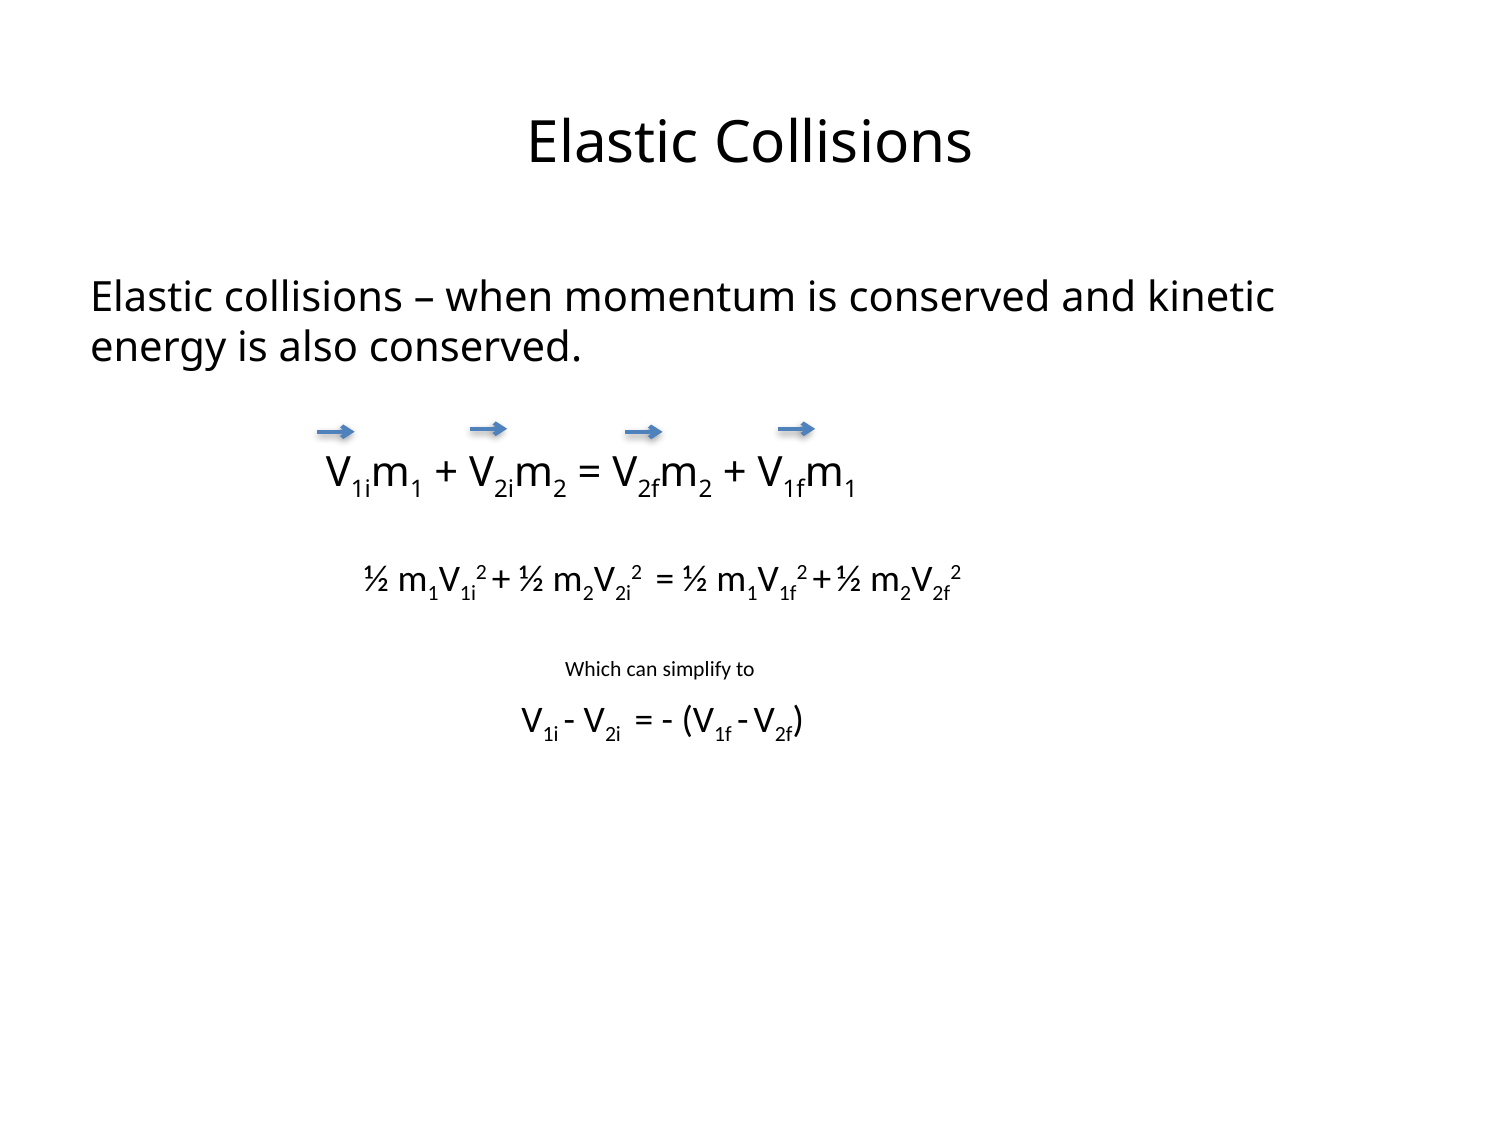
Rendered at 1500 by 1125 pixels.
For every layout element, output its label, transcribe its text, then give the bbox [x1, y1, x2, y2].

title Elastic Collisions [75, 45, 1425, 233]
list Elastic collisions – when momentum is conserved and kinetic energy is also conserved. [75, 262, 1425, 853]
text_box ½ m1V1i2 + ½ m2V2i2 = ½ m1V1f2 + ½ m2V2f2 Which can simplify to V1i - V2i = - (V1f - V2f) [256, 546, 1070, 850]
text_box V1im1 + V2im2 = V2fm2 + V1fm1 [311, 437, 952, 510]
